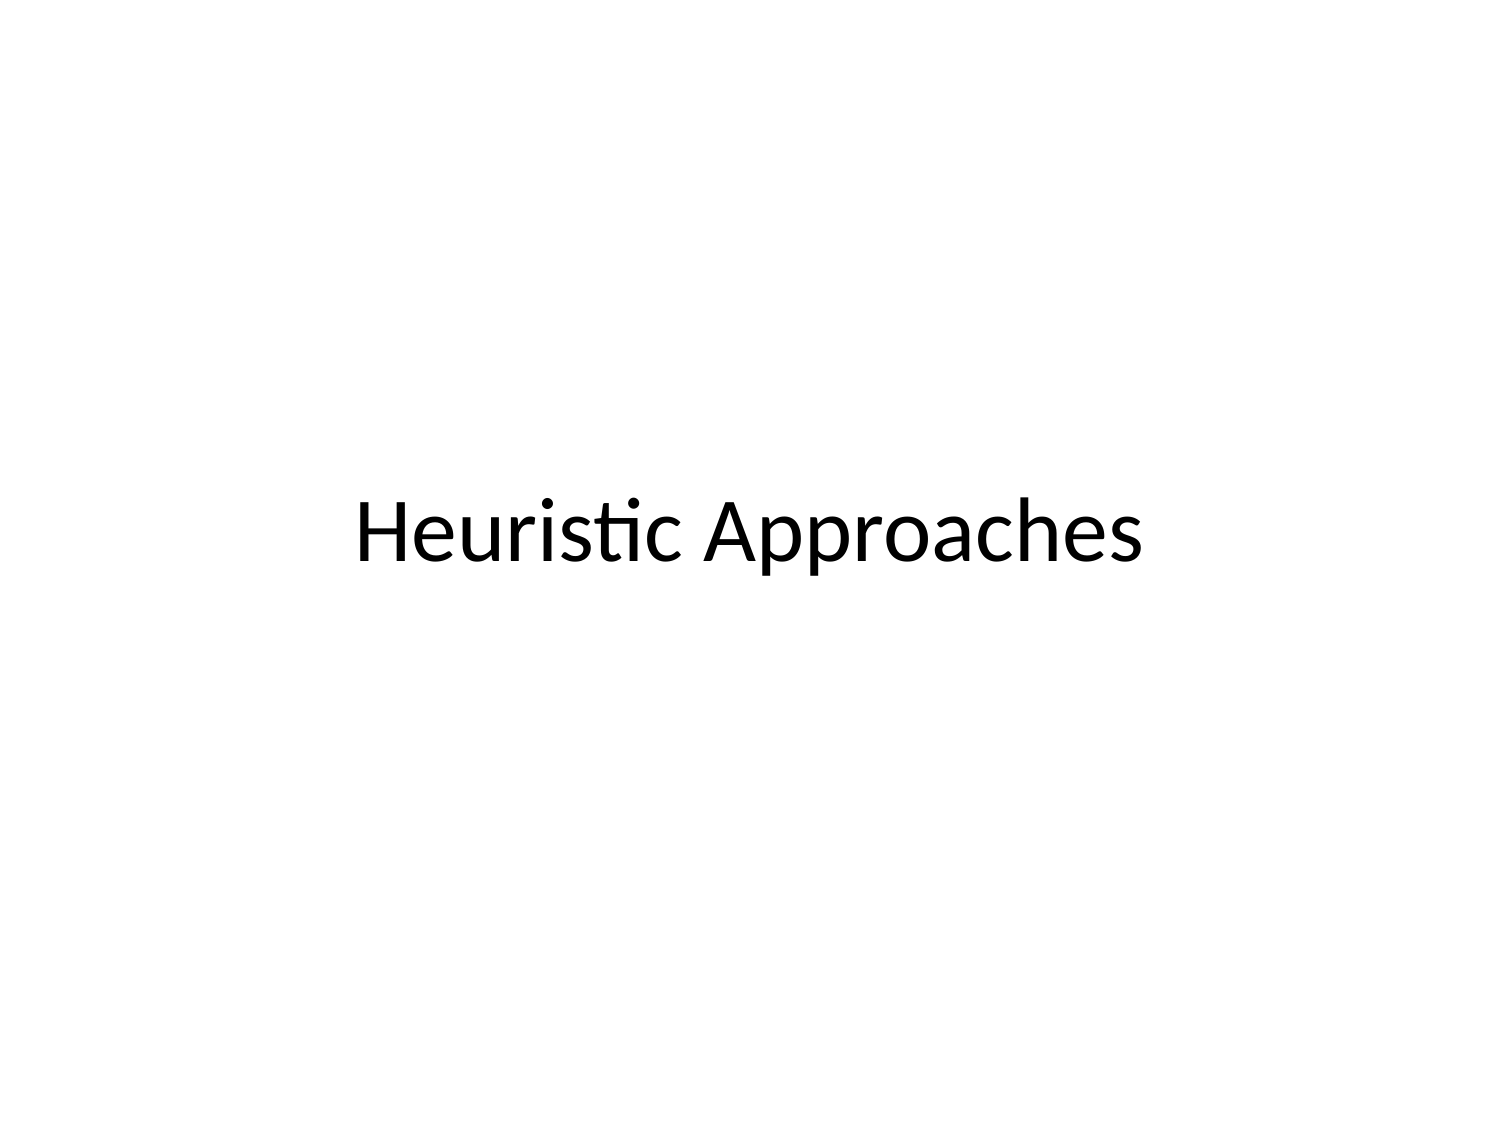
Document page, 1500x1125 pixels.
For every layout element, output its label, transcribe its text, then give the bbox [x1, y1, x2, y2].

text_box Heuristic Approaches [75, 45, 1425, 1005]
